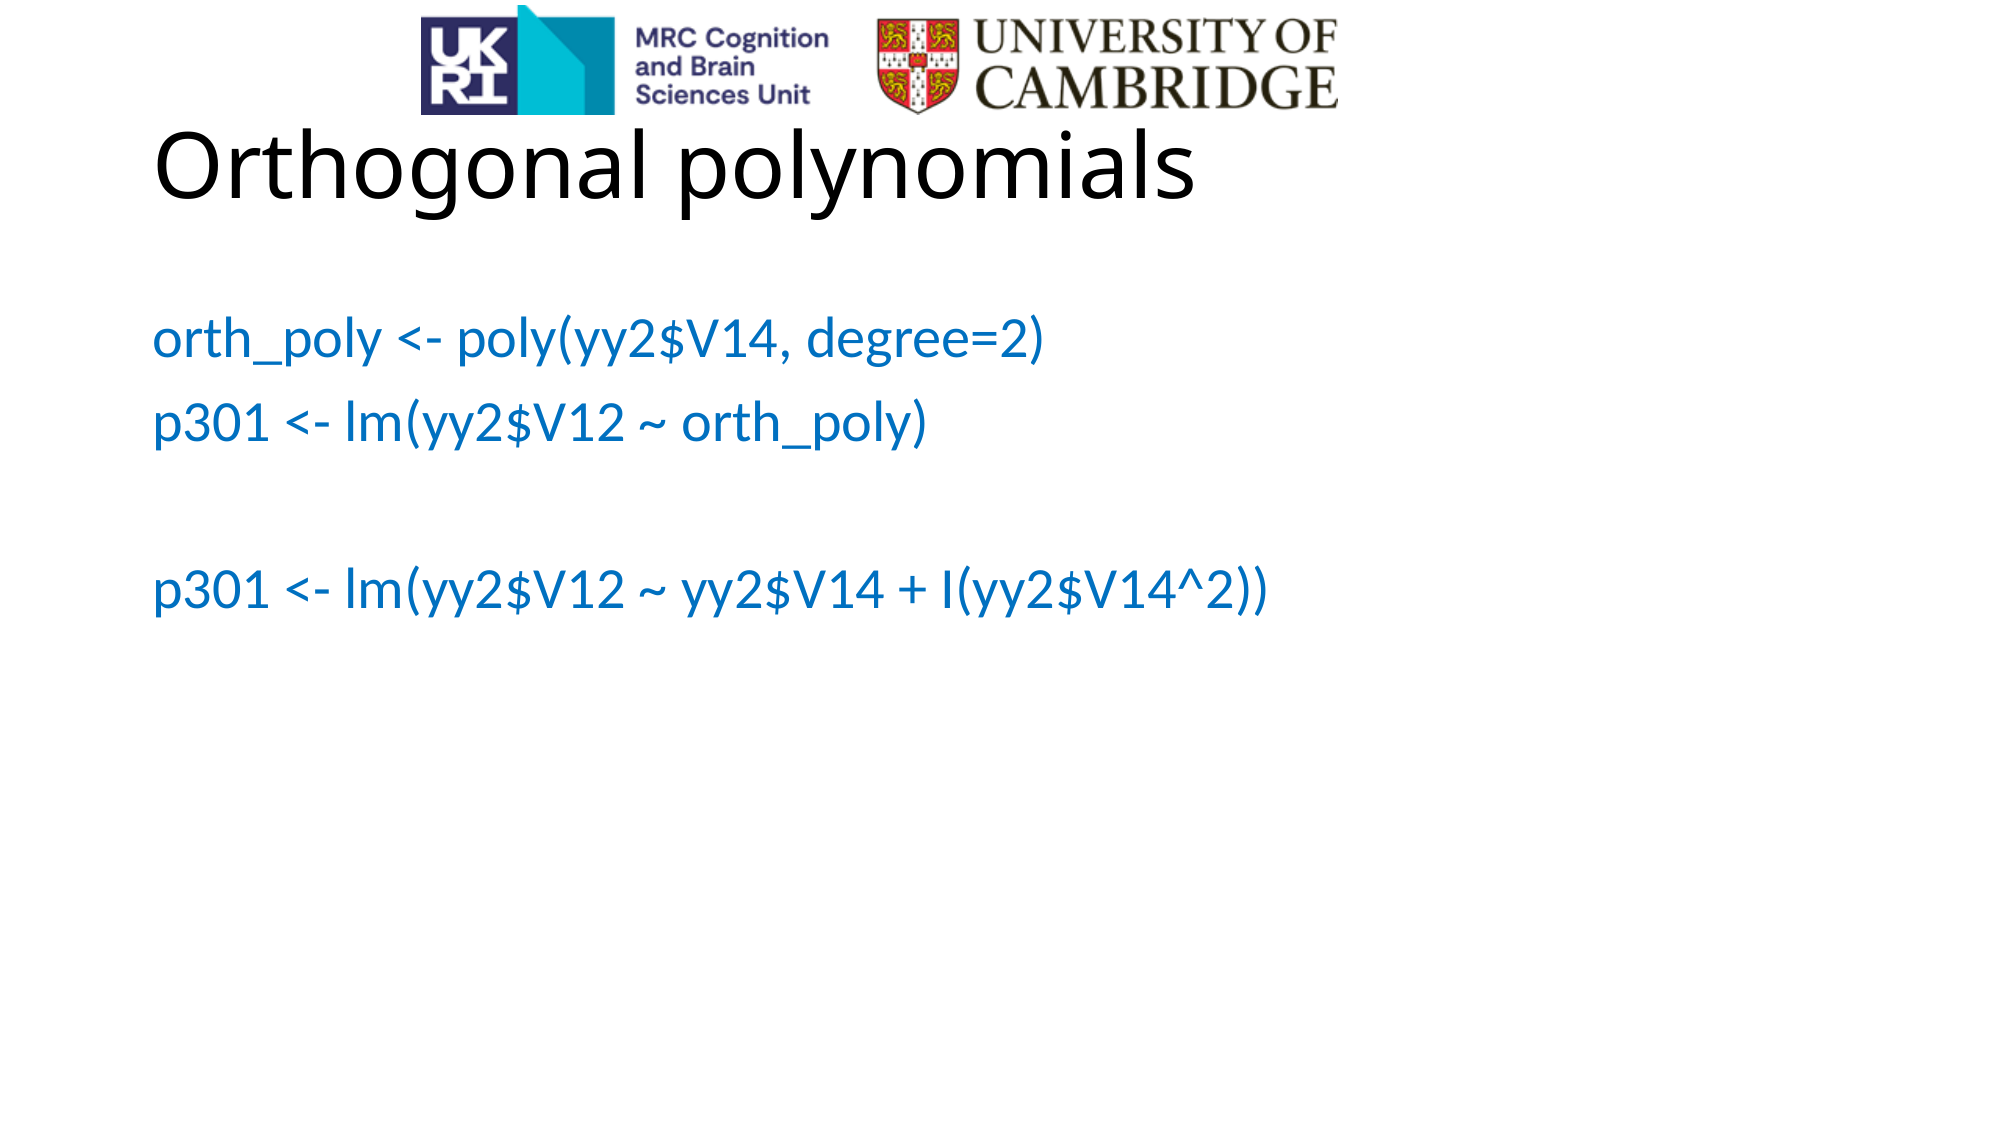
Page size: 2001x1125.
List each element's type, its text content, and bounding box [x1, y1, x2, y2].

list orth_poly <- poly(yy2$V14, degree=2) p301 <- lm(yy2$V12 ~ orth_poly) p301 <- lm(yy2$V12 ~ yy2$V14 + I(yy2$V14^2)) [137, 299, 1863, 1014]
picture [421, 5, 1338, 59]
title Orthogonal polynomials [137, 59, 1863, 278]
